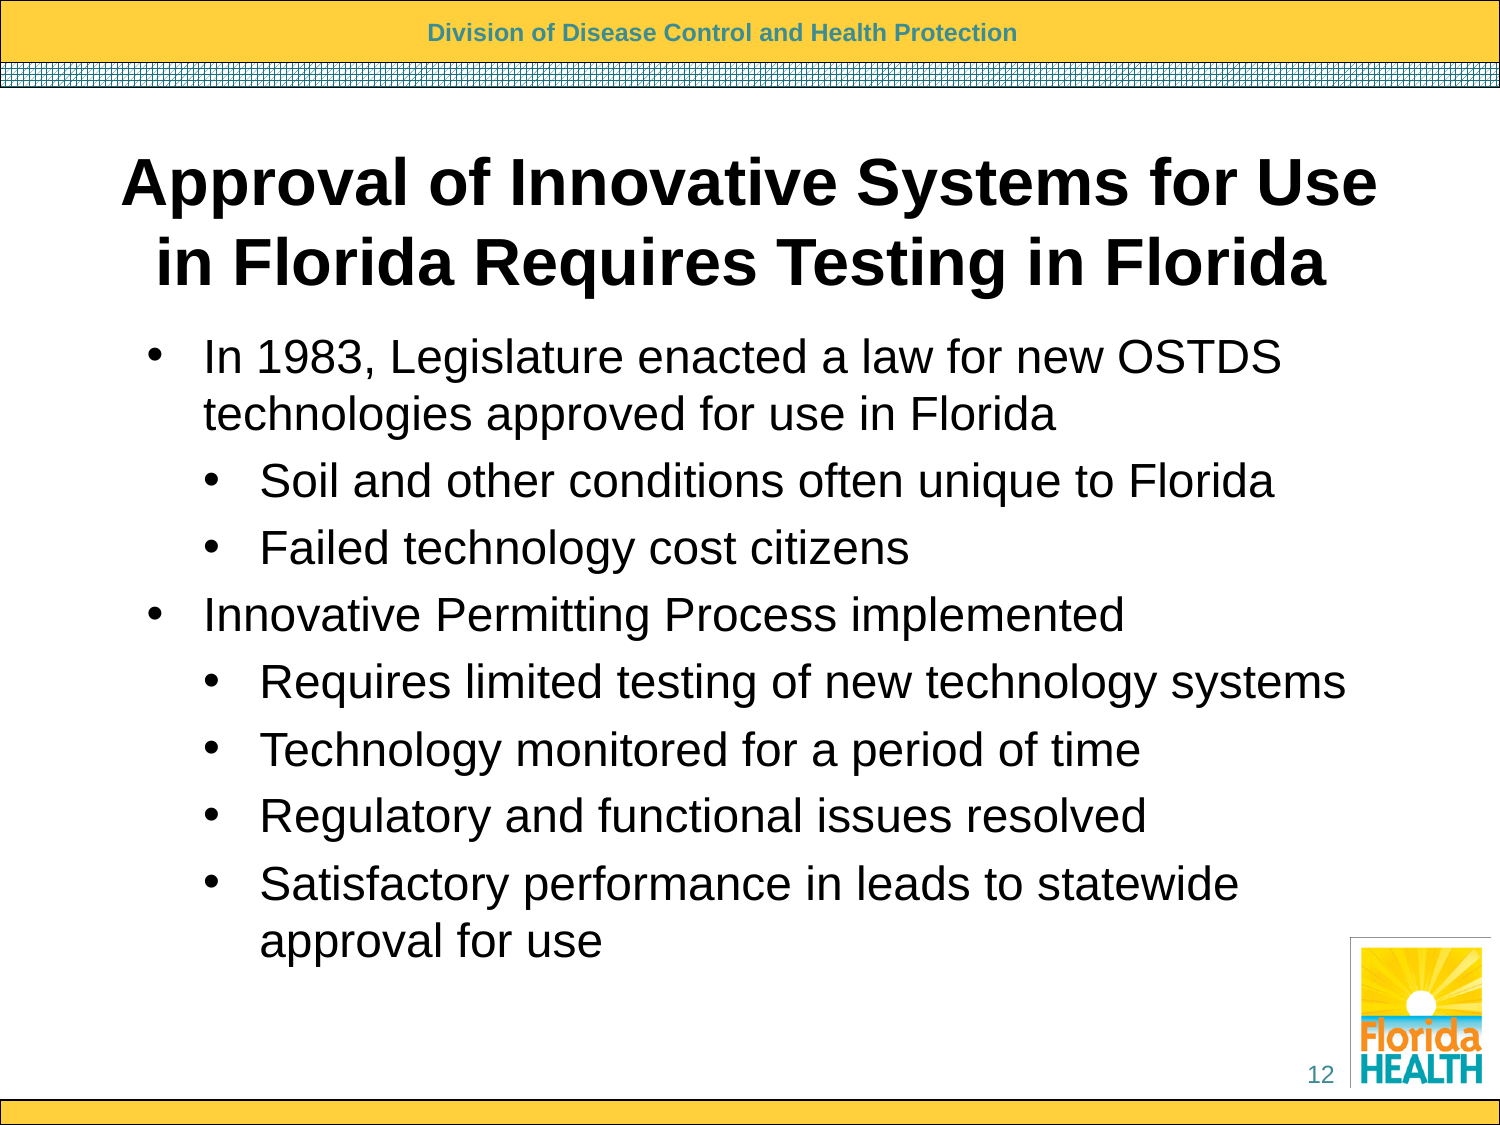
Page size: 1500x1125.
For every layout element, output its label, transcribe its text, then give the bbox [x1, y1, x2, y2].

list In 1983, Legislature enacted a law for new OSTDS technologies approved for use in Florida Soil and other conditions often unique to Florida Failed technology cost citizens Innovative Permitting Process implemented Requires limited testing of new technology systems Technology monitored for a period of time Regulatory and functional issues resolved Satisfactory performance in leads to statewide approval for use [75, 317, 1426, 618]
picture [1350, 937, 1491, 1088]
title Approval of Innovative Systems for Use in Florida Requires Testing in Florida [75, 125, 1426, 313]
